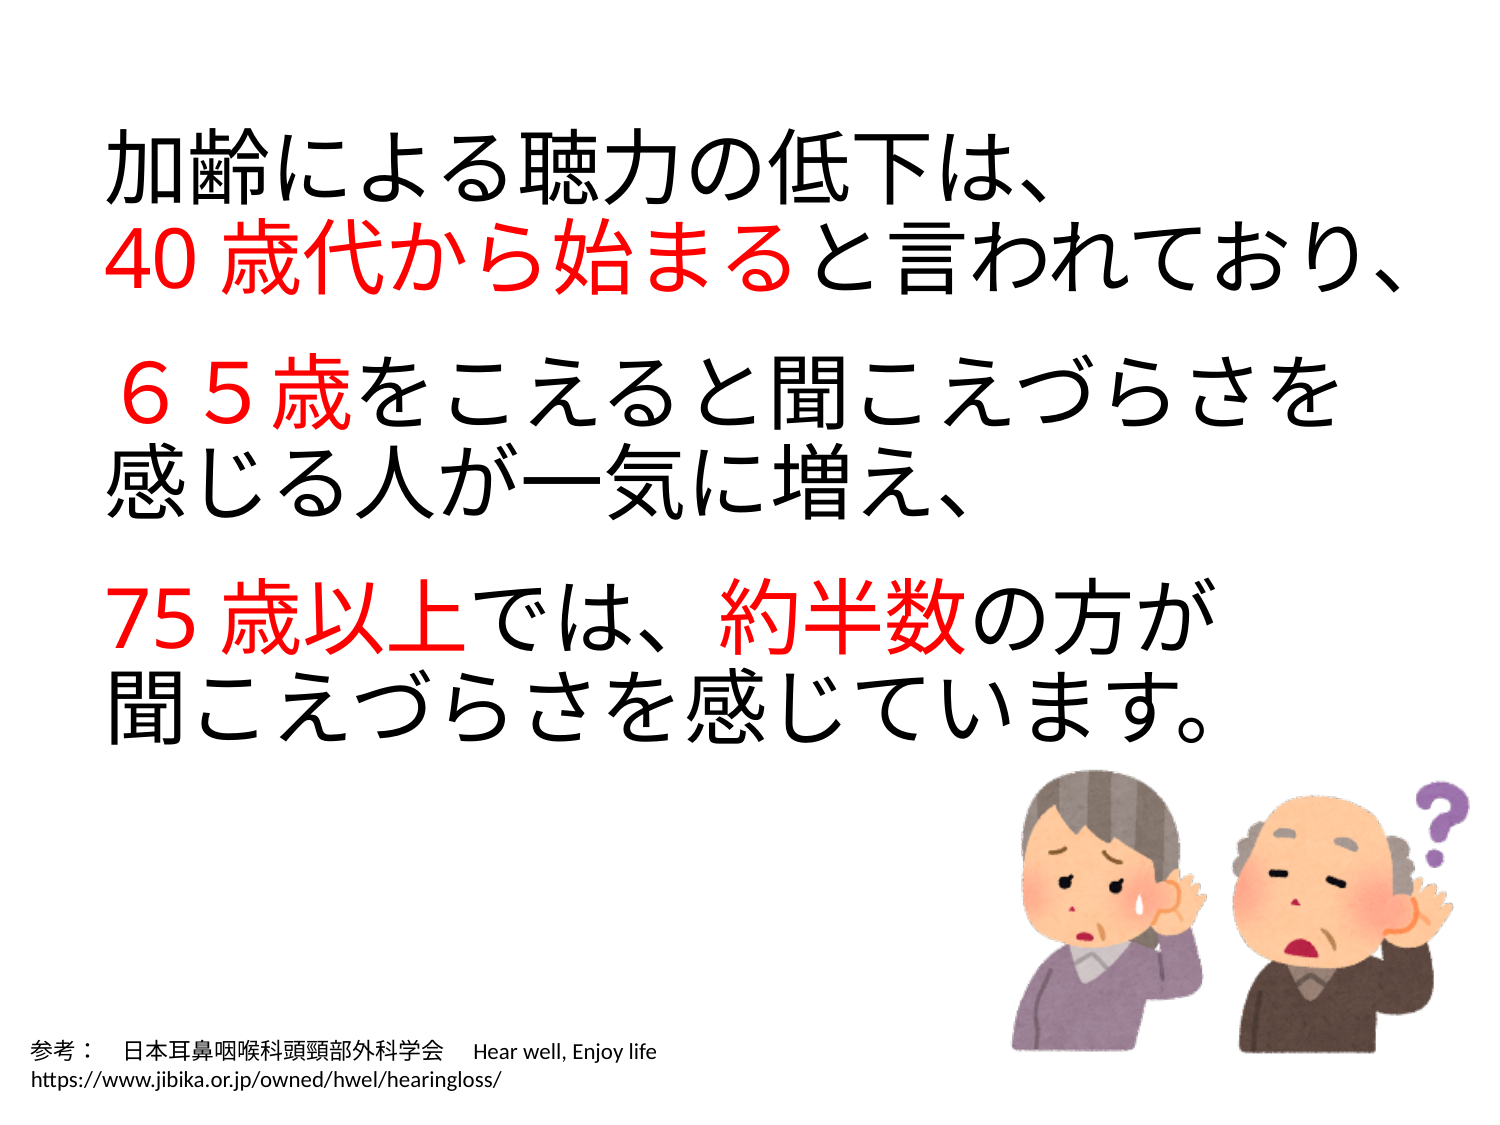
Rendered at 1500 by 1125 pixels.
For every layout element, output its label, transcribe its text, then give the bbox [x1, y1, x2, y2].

text_box 参考： 日本耳鼻咽喉科頭頸部外科学会 Hear well, Enjoy life https://www.jibika.or.jp/owned/hwel/hearingloss/ [16, 1029, 1484, 1100]
text_box 加齢による聴力の低下は、 40歳代から始まると言われており、 ６５歳をこえると聞こえづらさを 感じる人が一気に増え、 75歳以上では、約半数の方が 聞こえづらさを感じています。 [89, 181, 1450, 702]
picture [963, 761, 1484, 1066]
